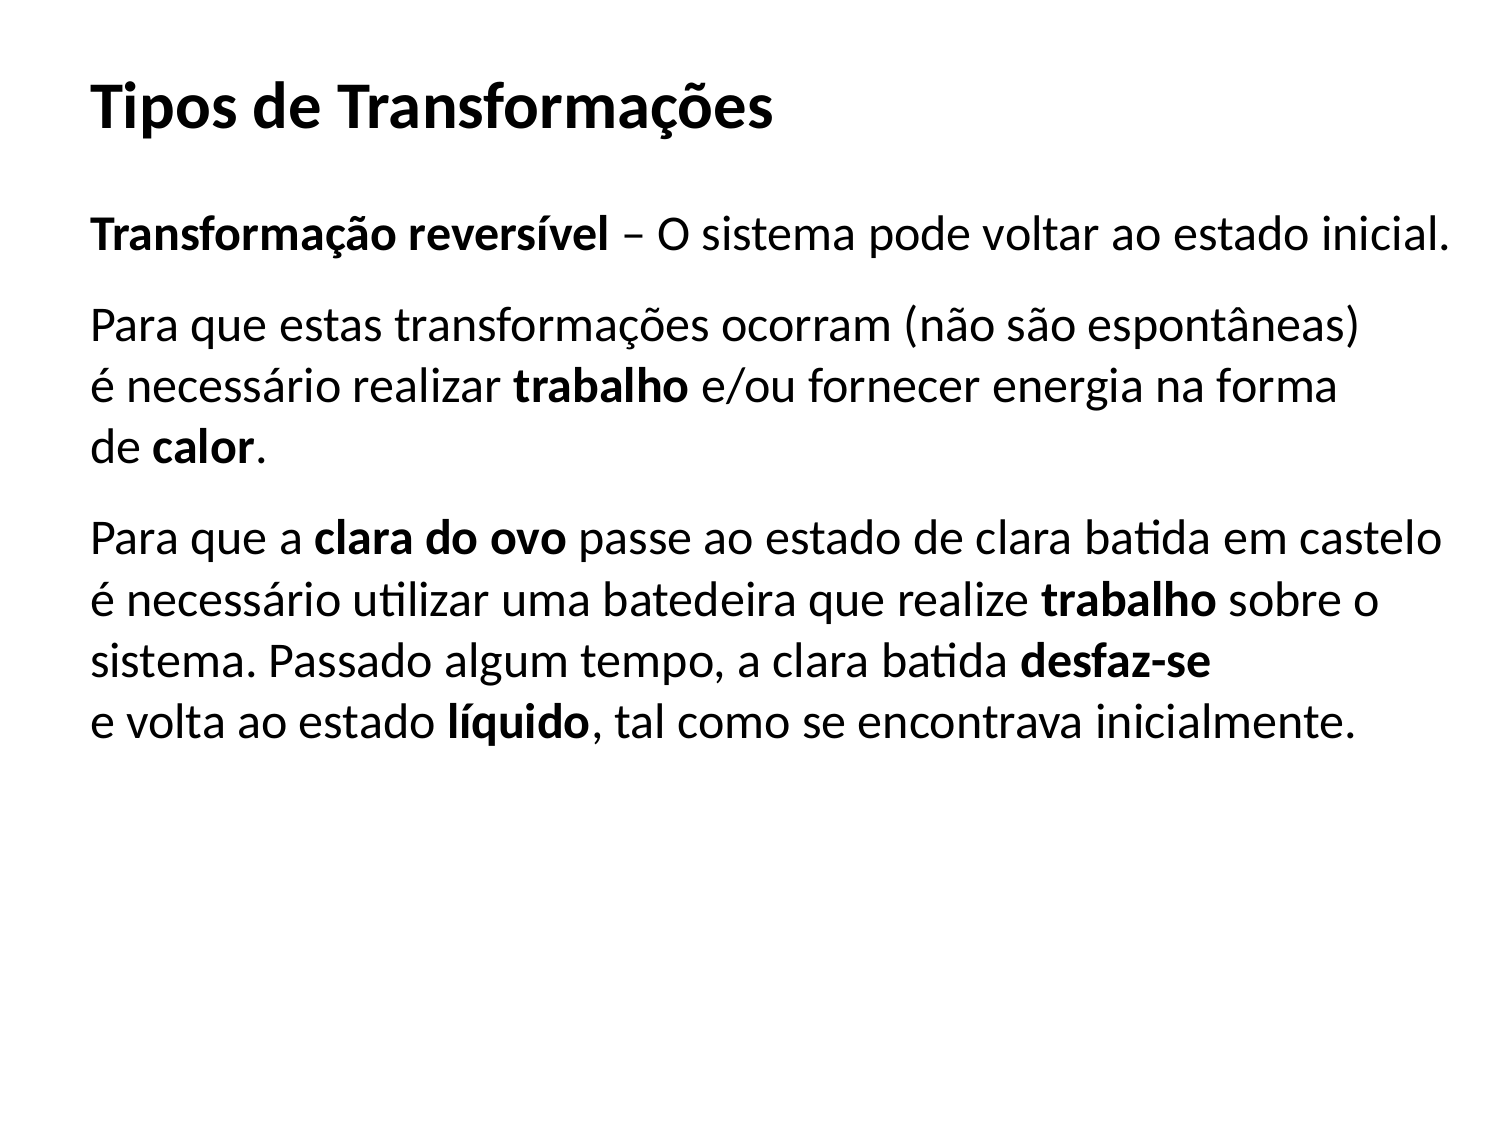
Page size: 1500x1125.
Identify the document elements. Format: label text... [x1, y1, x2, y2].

list Transformação reversível – O sistema pode voltar ao estado inicial. Para que estas transformações ocorram (não são espontâneas) é necessário realizar trabalho e/ou fornecer energia na forma de calor. Para que a clara do ovo passe ao estado de clara batida em castelo é necessário utilizar uma batedeira que realize trabalho sobre o sistema. Passado algum tempo, a clara batida desfaz-se e volta ao estado líquido, tal como se encontrava inicialmente. [75, 184, 1483, 1004]
title Tipos de Transformações [75, 45, 1424, 184]
